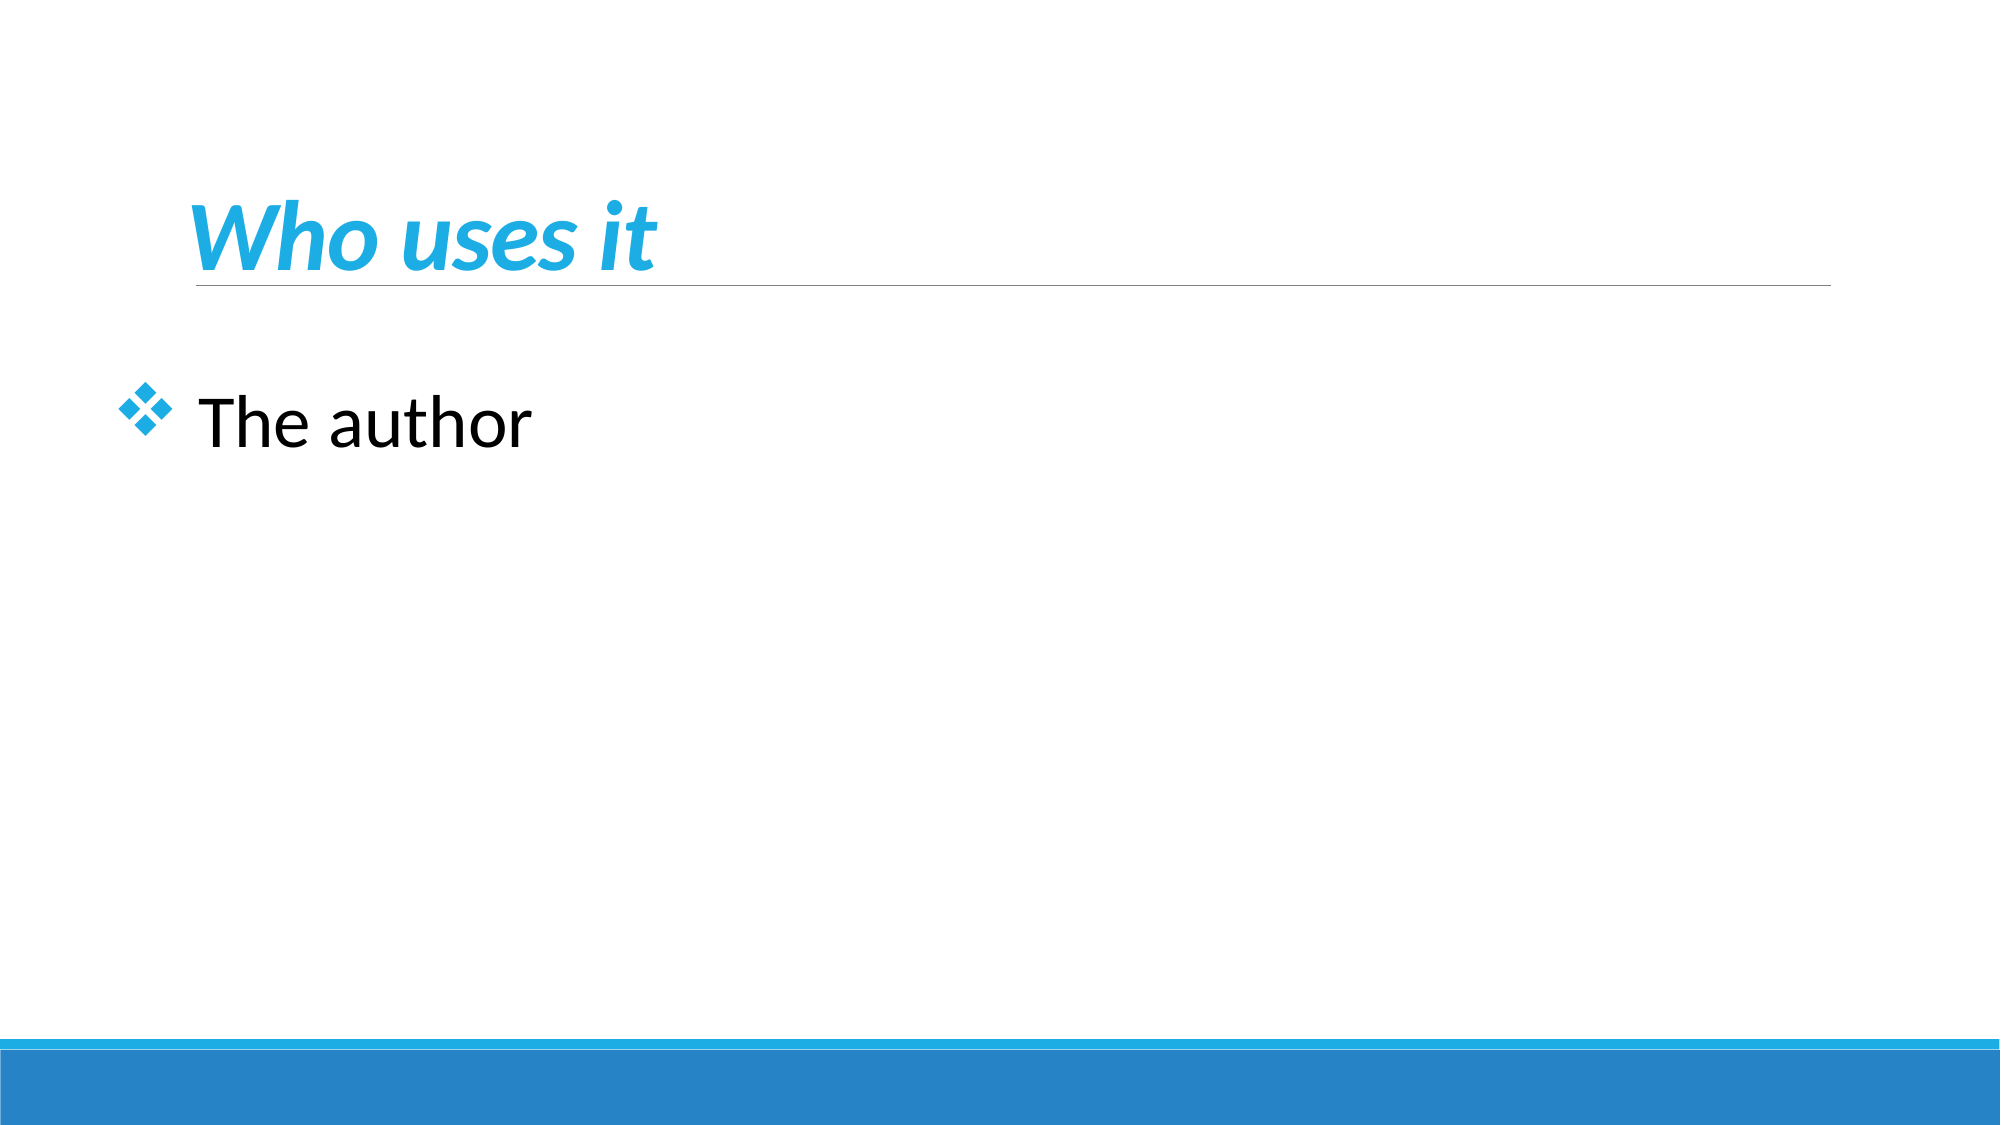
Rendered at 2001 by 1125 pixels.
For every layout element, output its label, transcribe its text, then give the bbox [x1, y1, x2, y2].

title Who uses it [171, 85, 1584, 299]
list The author [112, 375, 1935, 1021]
